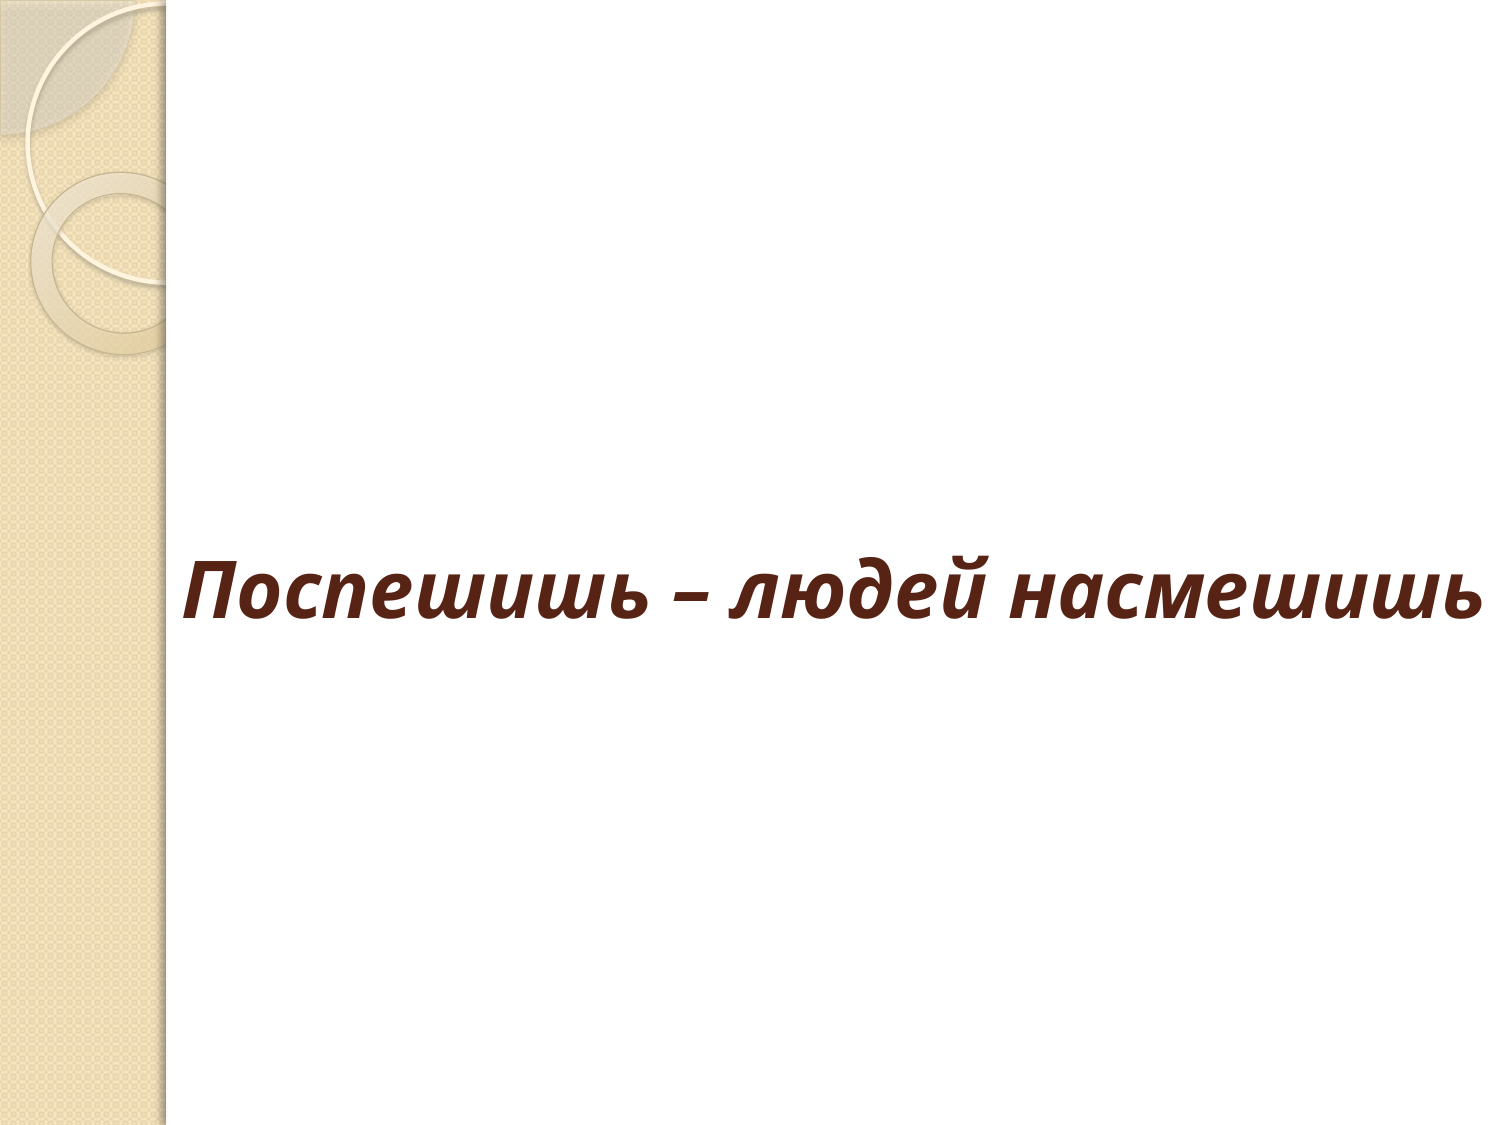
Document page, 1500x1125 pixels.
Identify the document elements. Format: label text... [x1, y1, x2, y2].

title Поспешишь – людей насмешишь [159, 493, 1500, 681]
